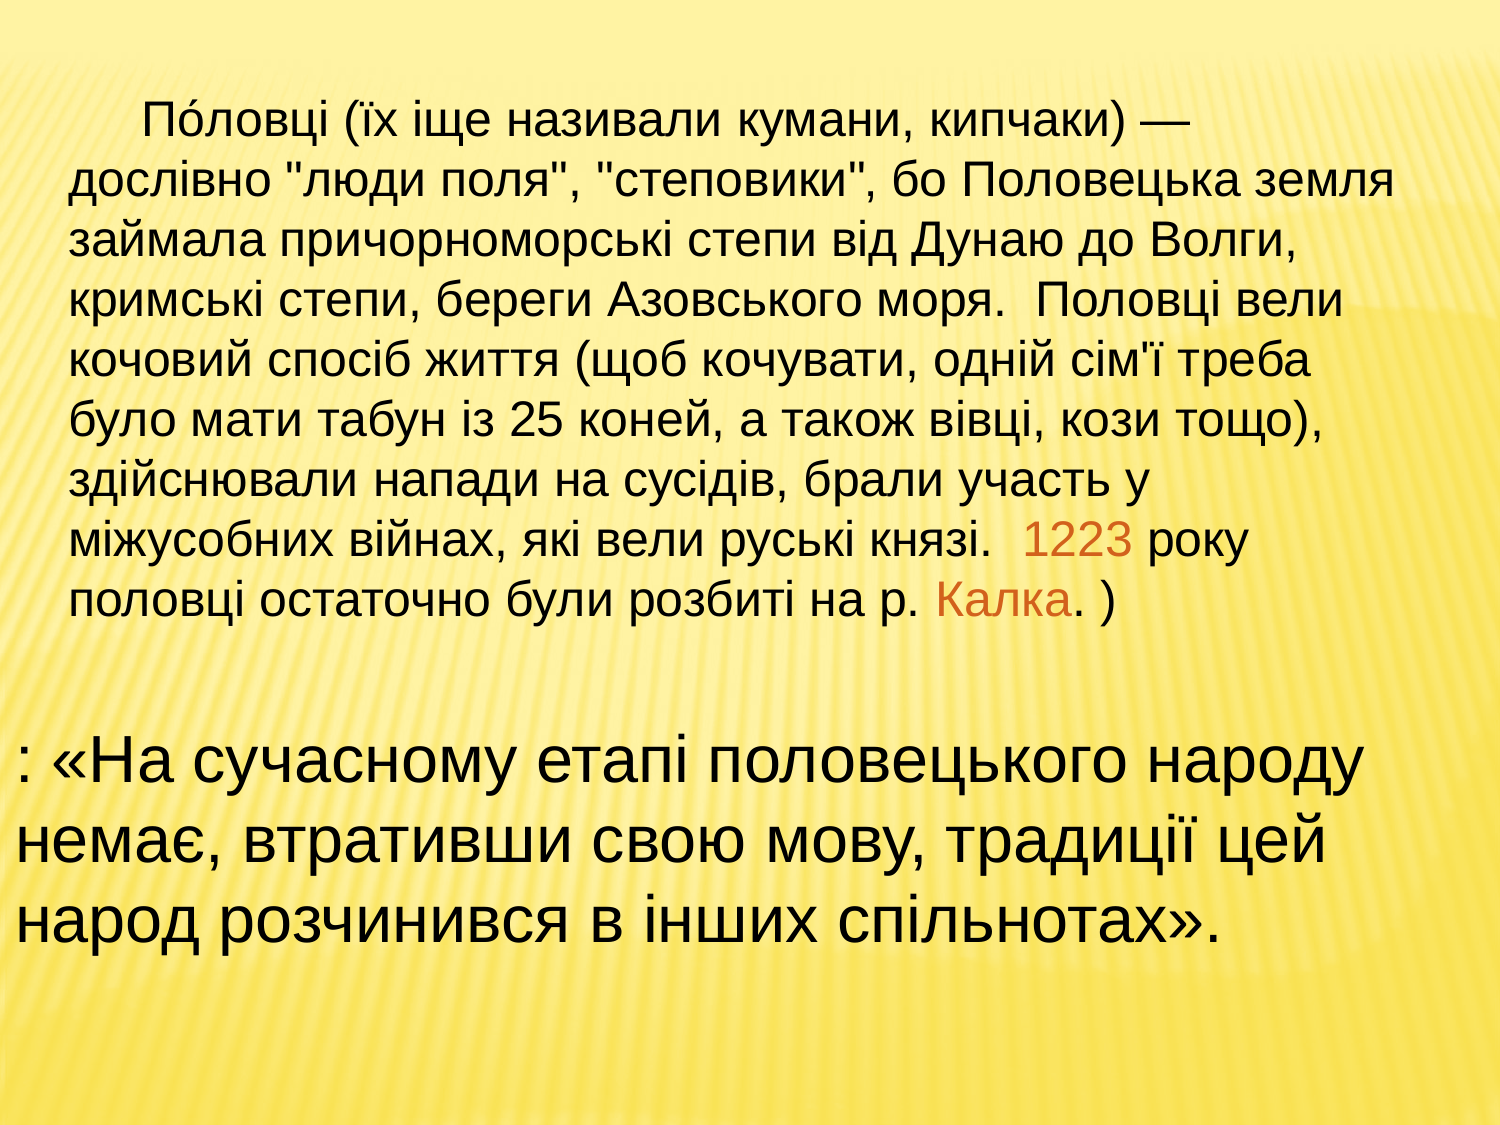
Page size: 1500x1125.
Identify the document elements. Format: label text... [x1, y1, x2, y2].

text_box : «На сучасному етапі половецького народу немає, втративши свою мову, традиції цей народ розчинився в інших спільнотах». [0, 708, 1412, 964]
text_box По́ловці (їх іще називали кумани, кипчаки) — дослівно "люди поля", "степовики"‚ бо Половецька земля займала причорноморські степи від Дунаю до Волги, кримські степи, береги Азовського моря. Половці вели кочовий спосіб життя (щоб кочувати, одній сім'ї треба було мати табун із 25 коней, а також вівці, кози тощо), здійснювали напади на сусідів, брали участь у міжусобних війнах, які вели руські князі. 1223 року половці остаточно були розбиті на р. Калка. ) [53, 0, 1412, 695]
